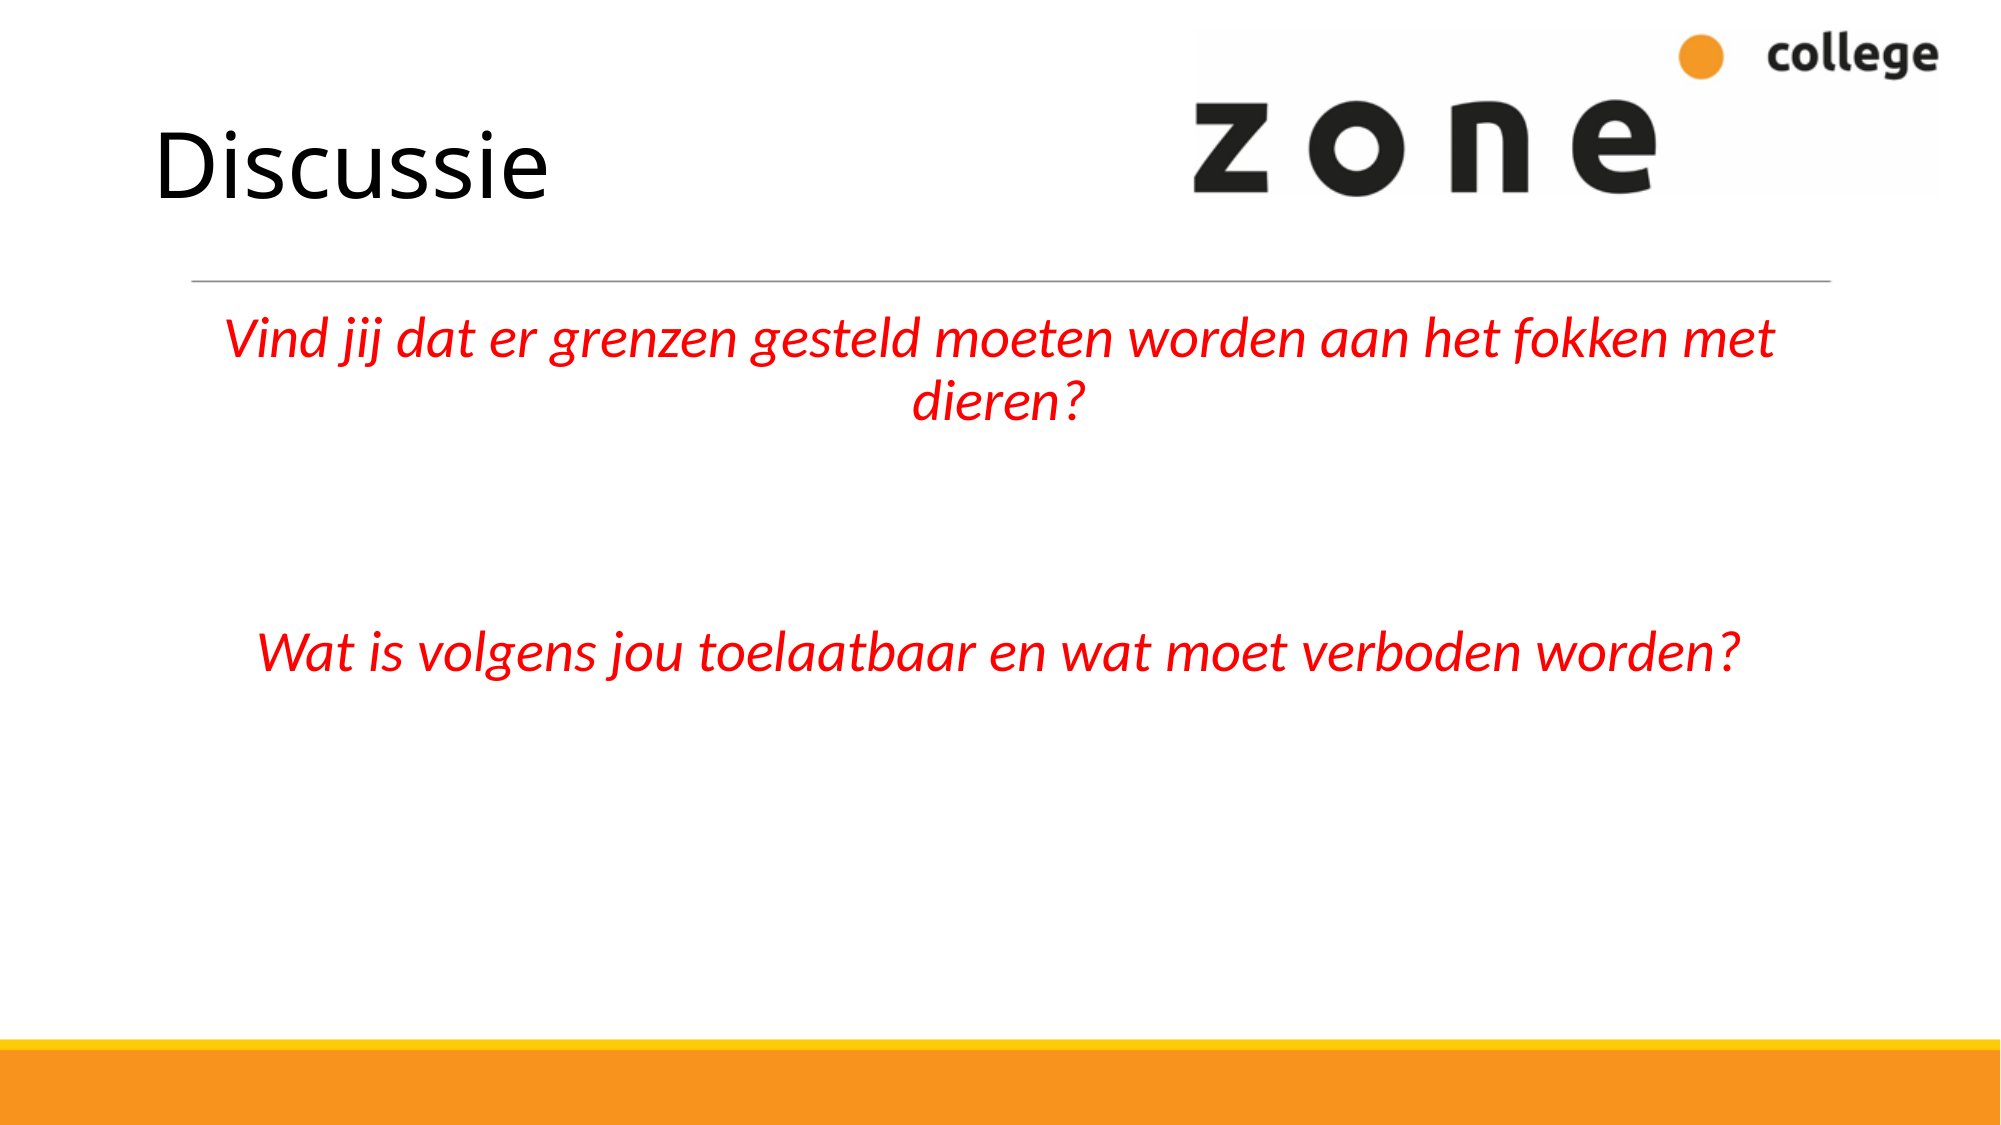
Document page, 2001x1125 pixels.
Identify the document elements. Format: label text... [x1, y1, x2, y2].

picture [0, 0, 2001, 1125]
title Discussie [137, 59, 1863, 278]
list Vind jij dat er grenzen gesteld moeten worden aan het fokken met dieren? Wat is volgens jou toelaatbaar en wat moet verboden worden? [137, 299, 1863, 1014]
